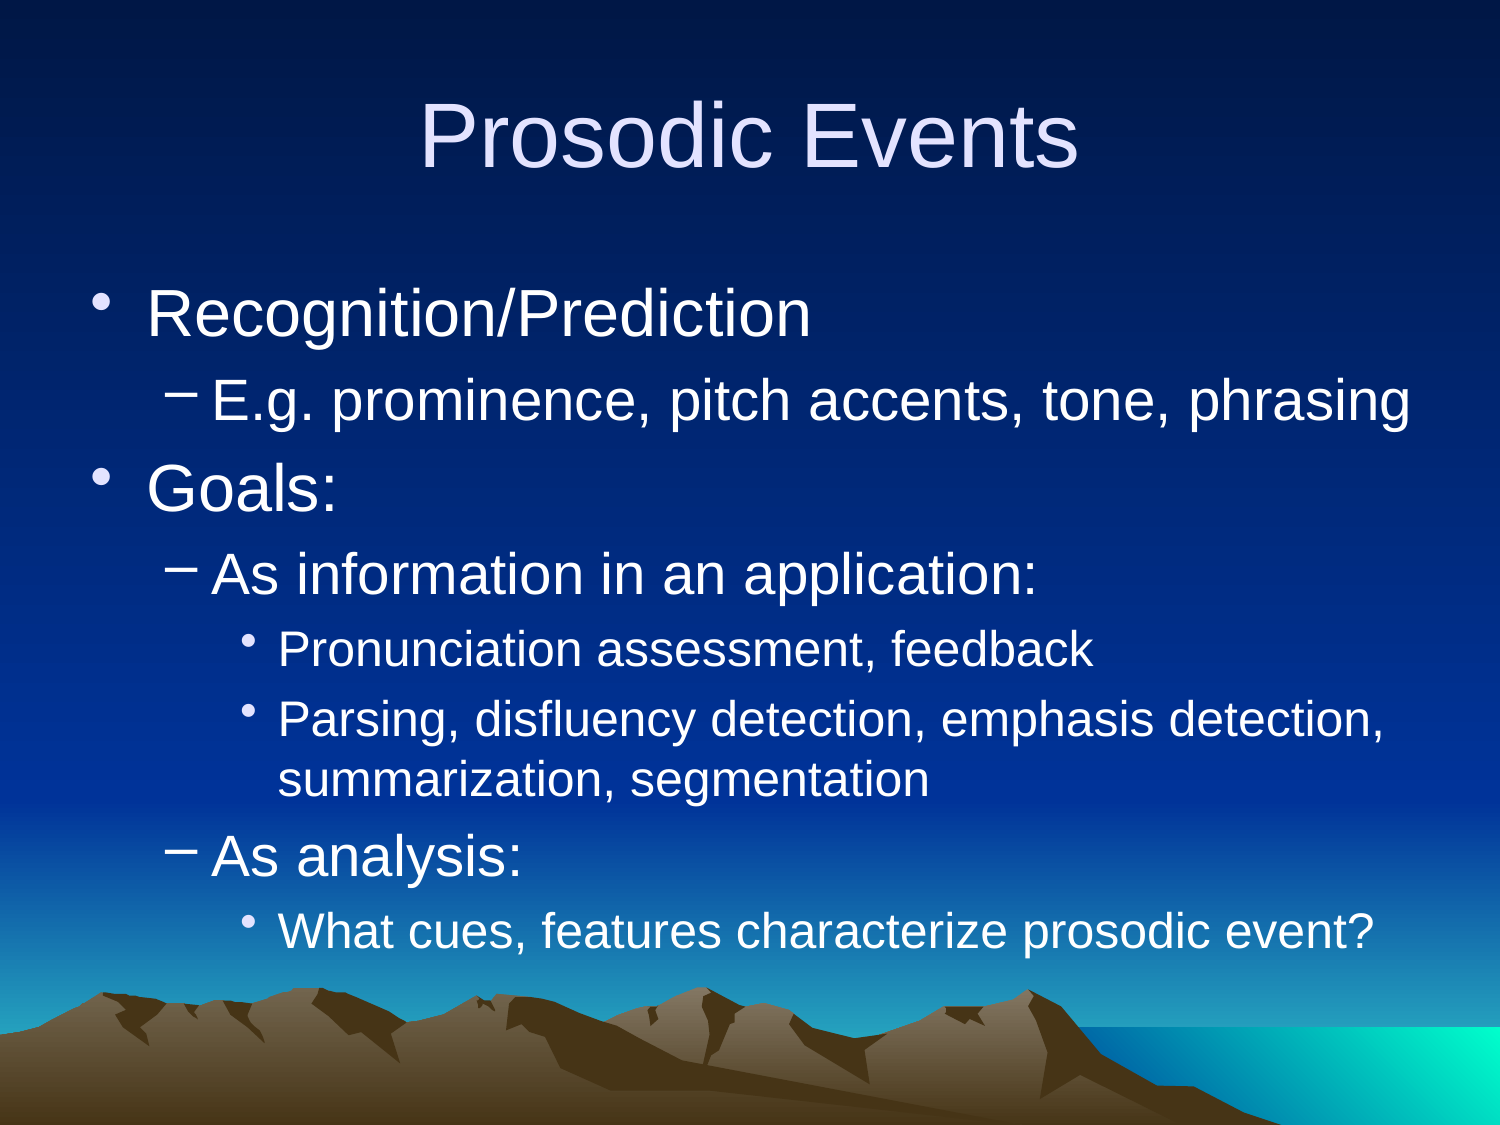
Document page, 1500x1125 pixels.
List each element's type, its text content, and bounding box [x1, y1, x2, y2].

list Recognition/Prediction E.g. prominence, pitch accents, tone, phrasing Goals: As information in an application: Pronunciation assessment, feedback Parsing, disfluency detection, emphasis detection, summarization, segmentation As analysis: What cues, features characterize prosodic event? [74, 262, 1449, 1001]
title Prosodic Events [74, 37, 1426, 226]
